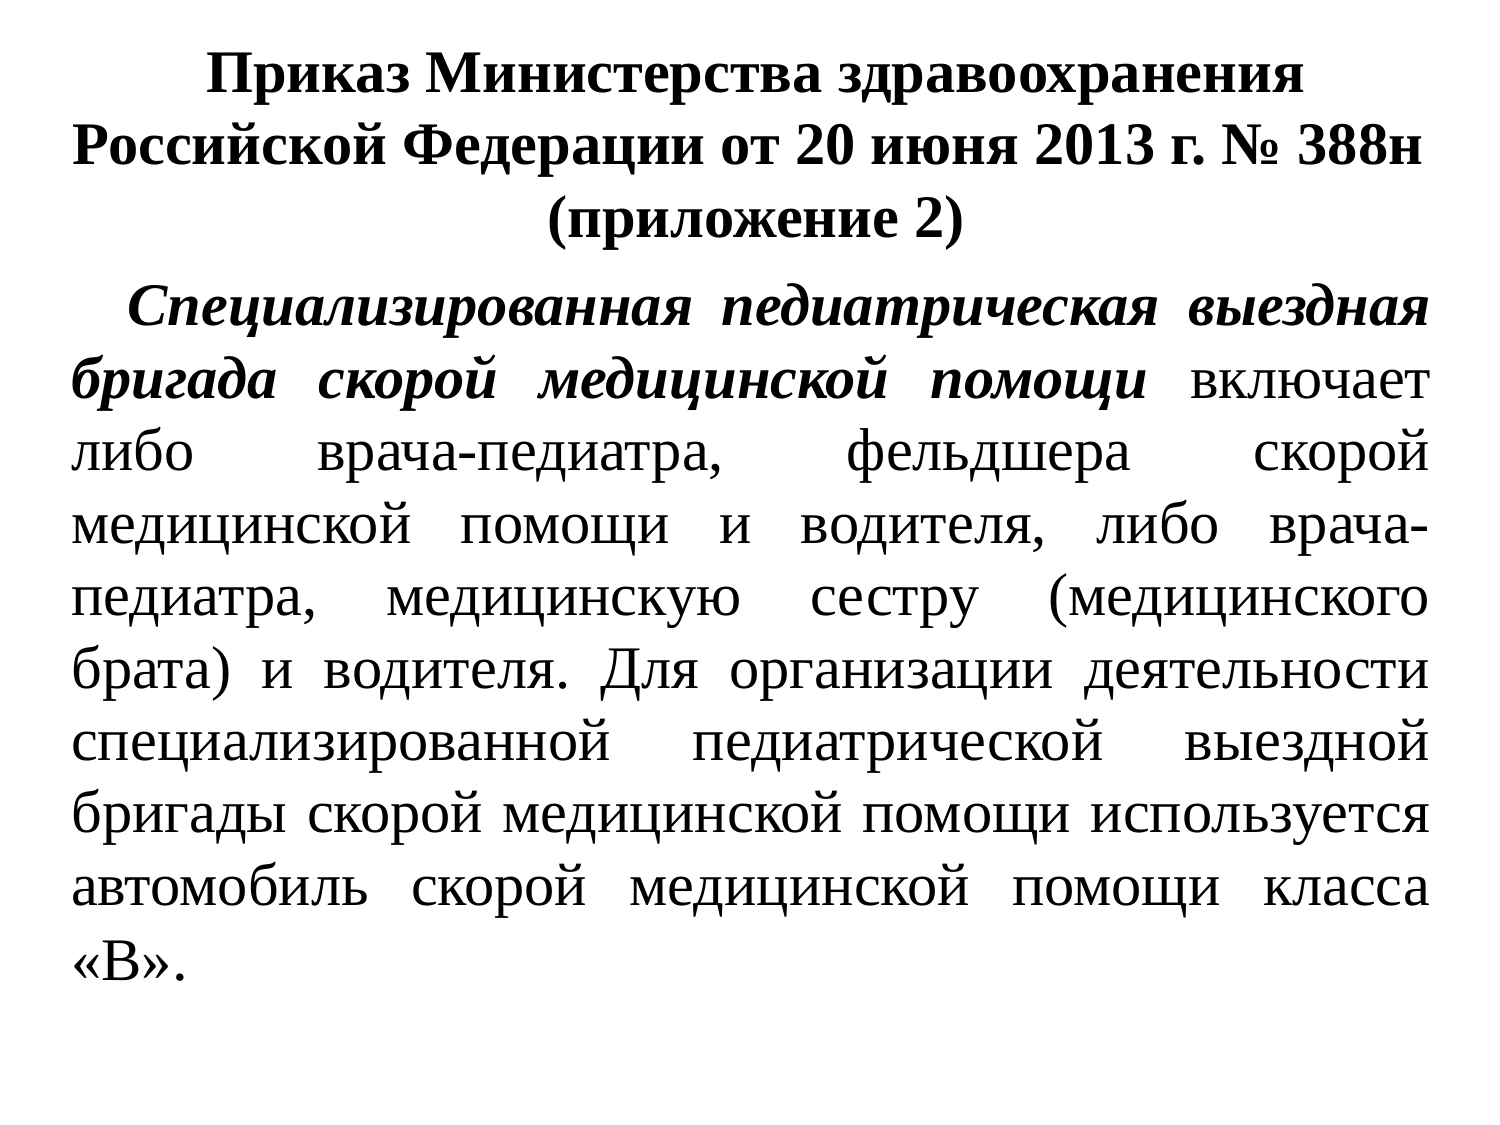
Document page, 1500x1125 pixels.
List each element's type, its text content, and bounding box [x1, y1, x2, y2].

title Приказ Министерства здравоохранения Российской Федерации от 20 июня 2013 г. № 388н (приложение 2) [53, 46, 1459, 235]
list Специализированная педиатрическая выездная бригада скорой медицинской помощи включает либо врача-педиатра, фельдшера скорой медицинской помощи и водителя, либо врача-педиатра, медицинскую сестру (медицинского брата) и водителя. Для организации деятельности специализированной педиатрической выездной бригады скорой медицинской помощи используется автомобиль скорой медицинской помощи класса «B». [0, 257, 1447, 1024]
